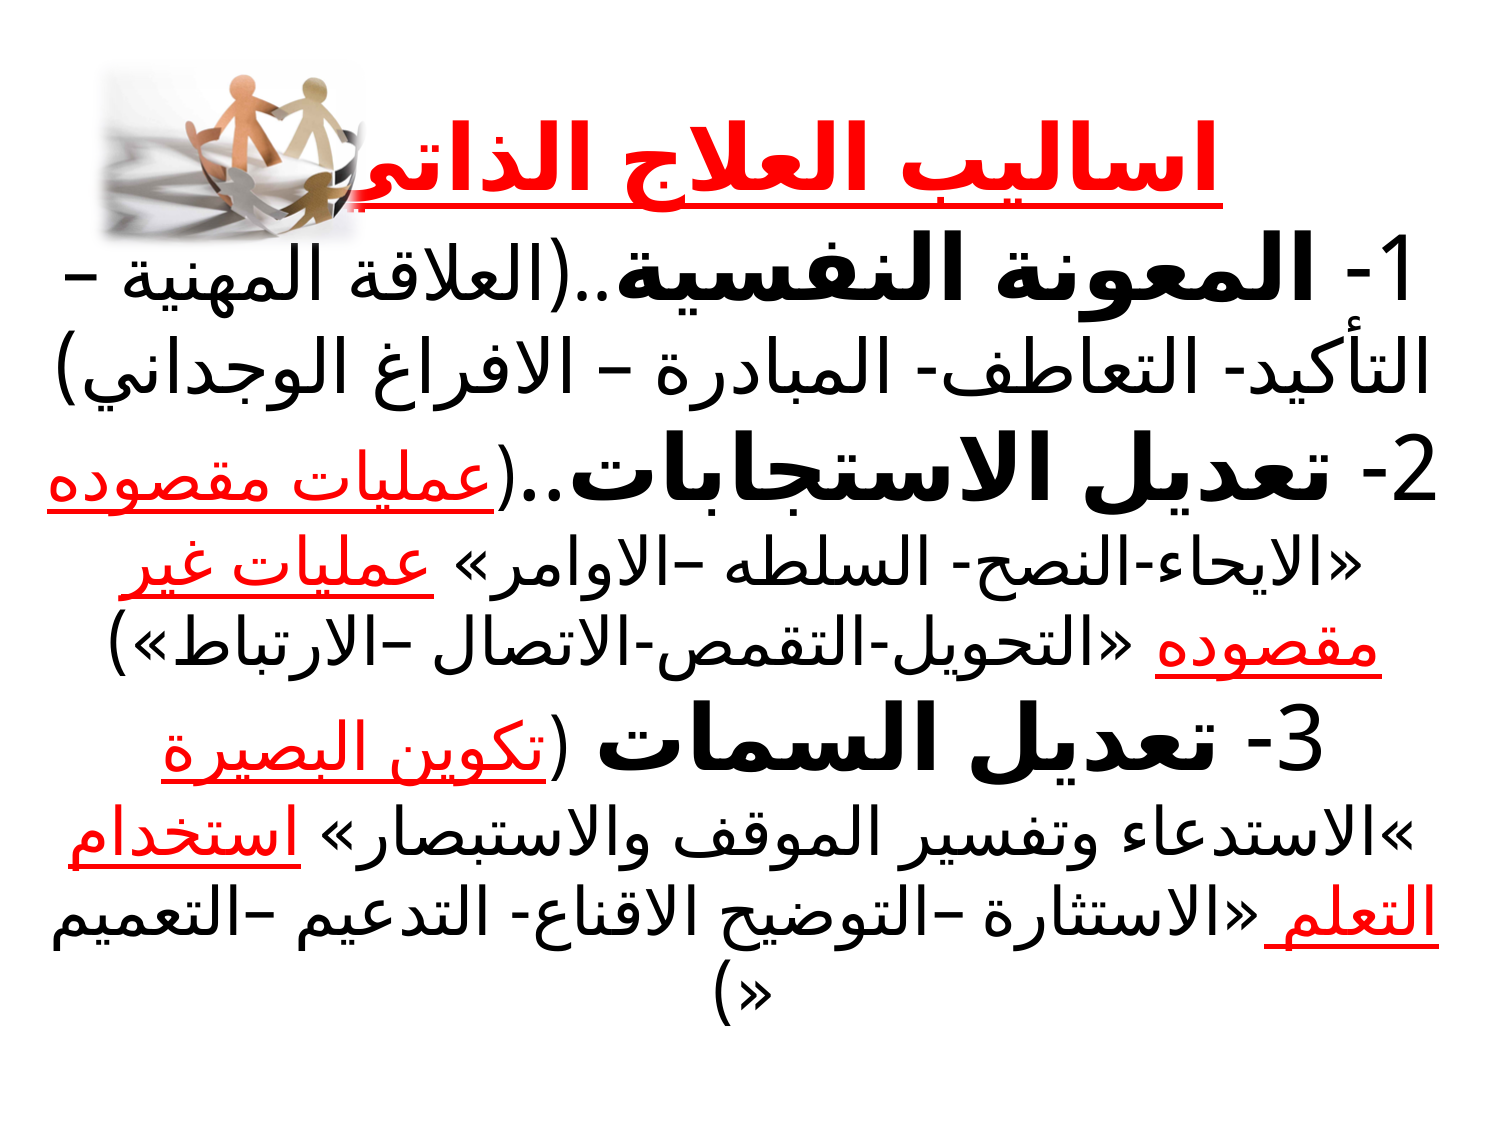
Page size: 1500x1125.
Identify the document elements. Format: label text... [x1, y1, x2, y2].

picture [88, 54, 371, 255]
title اساليب العلاج الذاتي : 1- المعونة النفسية..(العلاقة المهنية –التأكيد- التعاطف- المبادرة – الافراغ الوجداني) 2- تعديل الاستجابات..(عمليات مقصوده «الايحاء-النصح- السلطه –الاوامر» عمليات غير مقصوده «التحويل-التقمص-الاتصال –الارتباط») 3- تعديل السمات (تكوين البصيرة »الاستدعاء وتفسير الموقف والاستبصار» استخدام التعلم «الاستثارة –التوضيح الاقناع- التدعيم –التعميم «) [29, 45, 1459, 1083]
